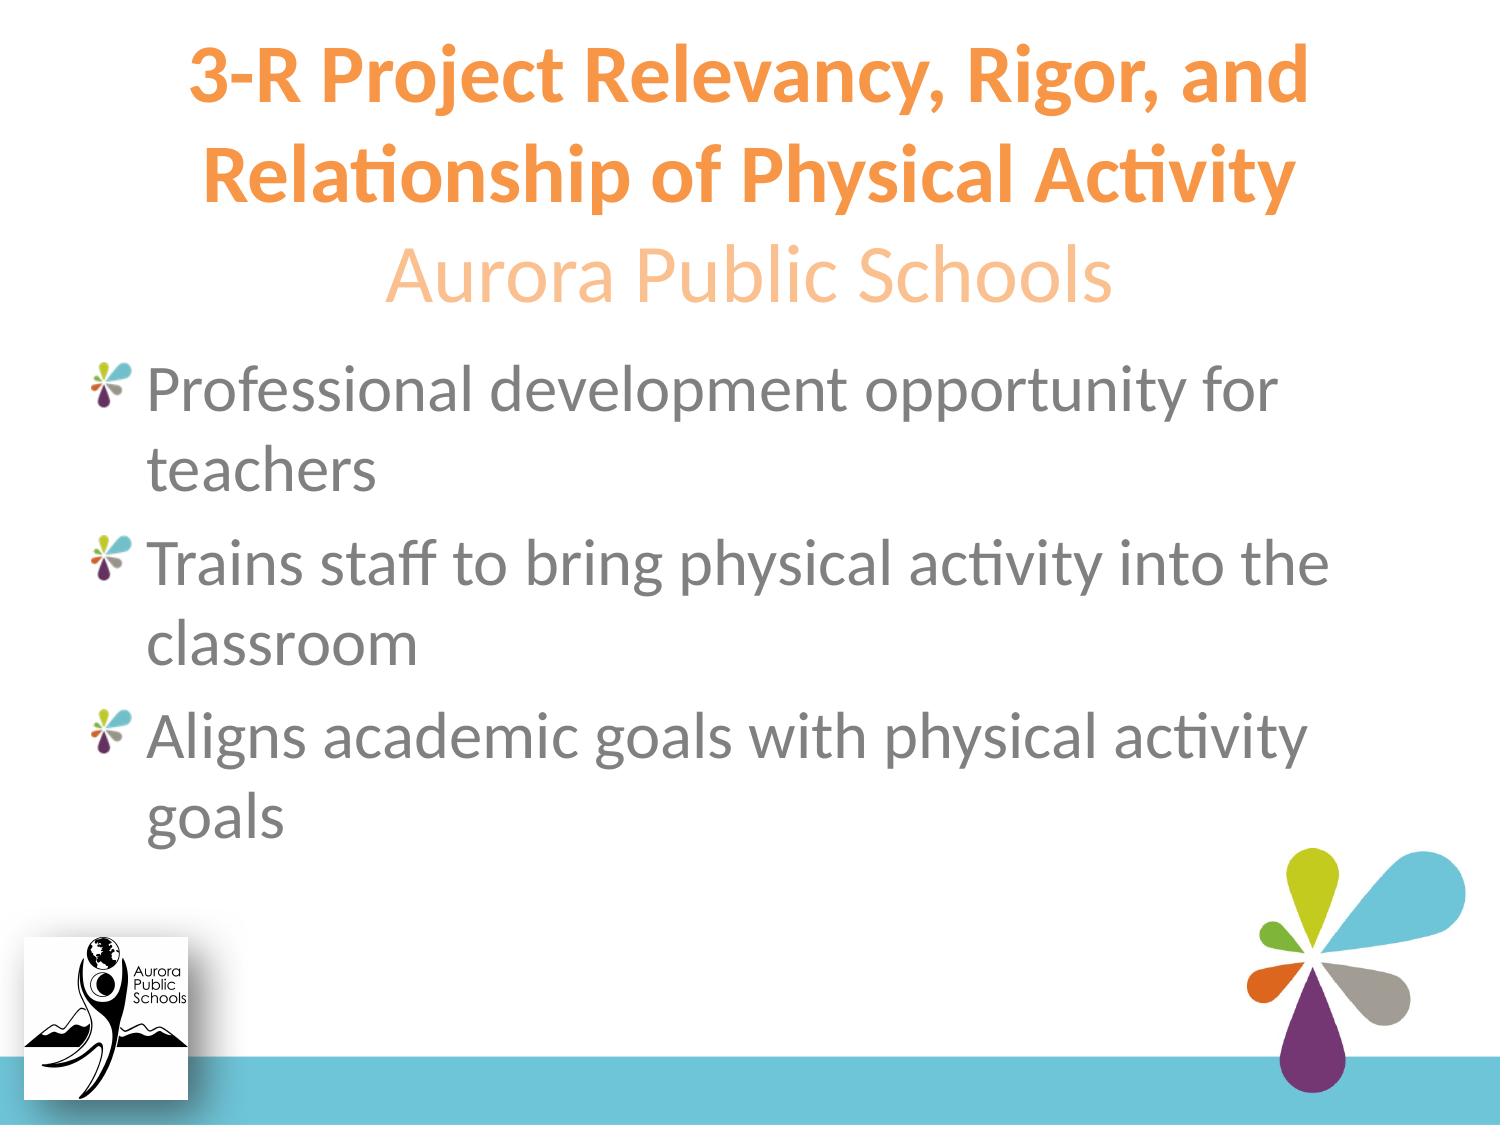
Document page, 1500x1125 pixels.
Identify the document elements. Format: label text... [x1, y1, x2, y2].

title 3-R Project Relevancy, Rigor, and Relationship of Physical Activity Aurora Public Schools [75, 75, 1425, 263]
picture [0, 848, 1500, 1125]
list Professional development opportunity for teachers Trains staff to bring physical activity into the classroom Aligns academic goals with physical activity goals [75, 337, 1425, 1080]
picture [90, 361, 133, 409]
picture [90, 708, 133, 755]
picture [90, 534, 133, 582]
